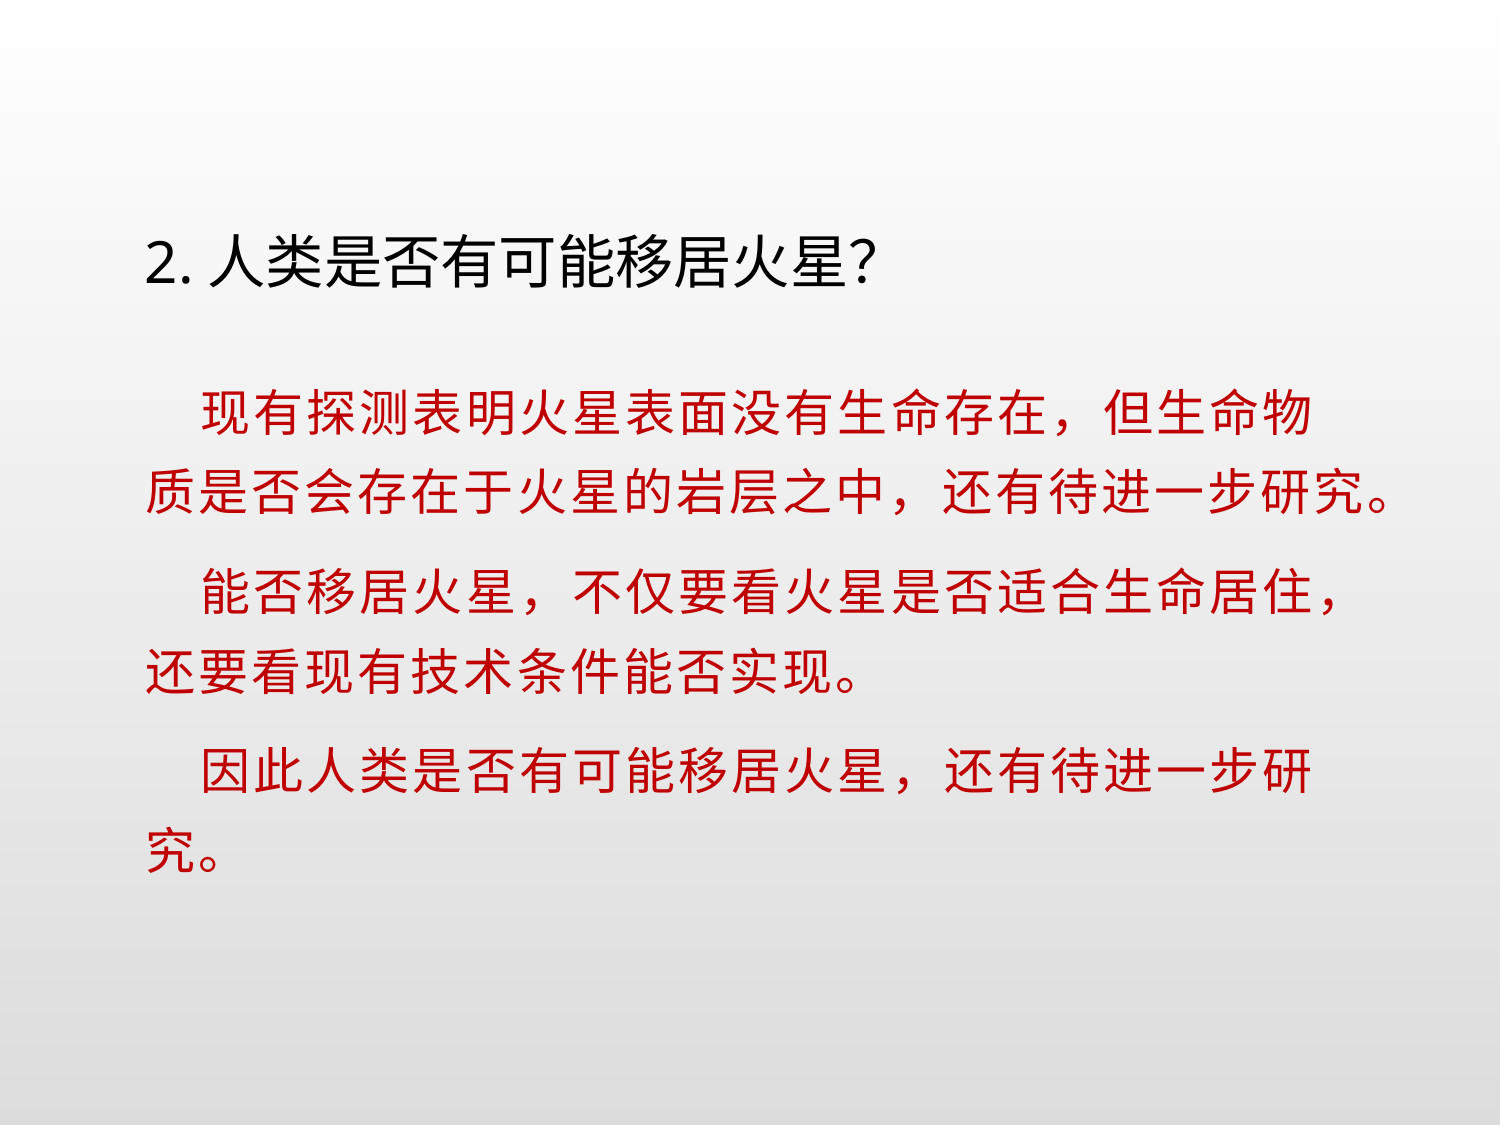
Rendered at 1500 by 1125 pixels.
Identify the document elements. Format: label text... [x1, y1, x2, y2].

text_box 2.人类是否有可能移居火星？ [130, 217, 1298, 303]
list 现有探测表明火星表面没有生命存在，但生命物质是否会存在于火星的岩层之中，还有待进一步研究。 能否移居火星，不仅要看火星是否适合生命居住，还要看现有技术条件能否实现。 因此人类是否有可能移居火星，还有待进一步研究。 [130, 354, 1383, 921]
